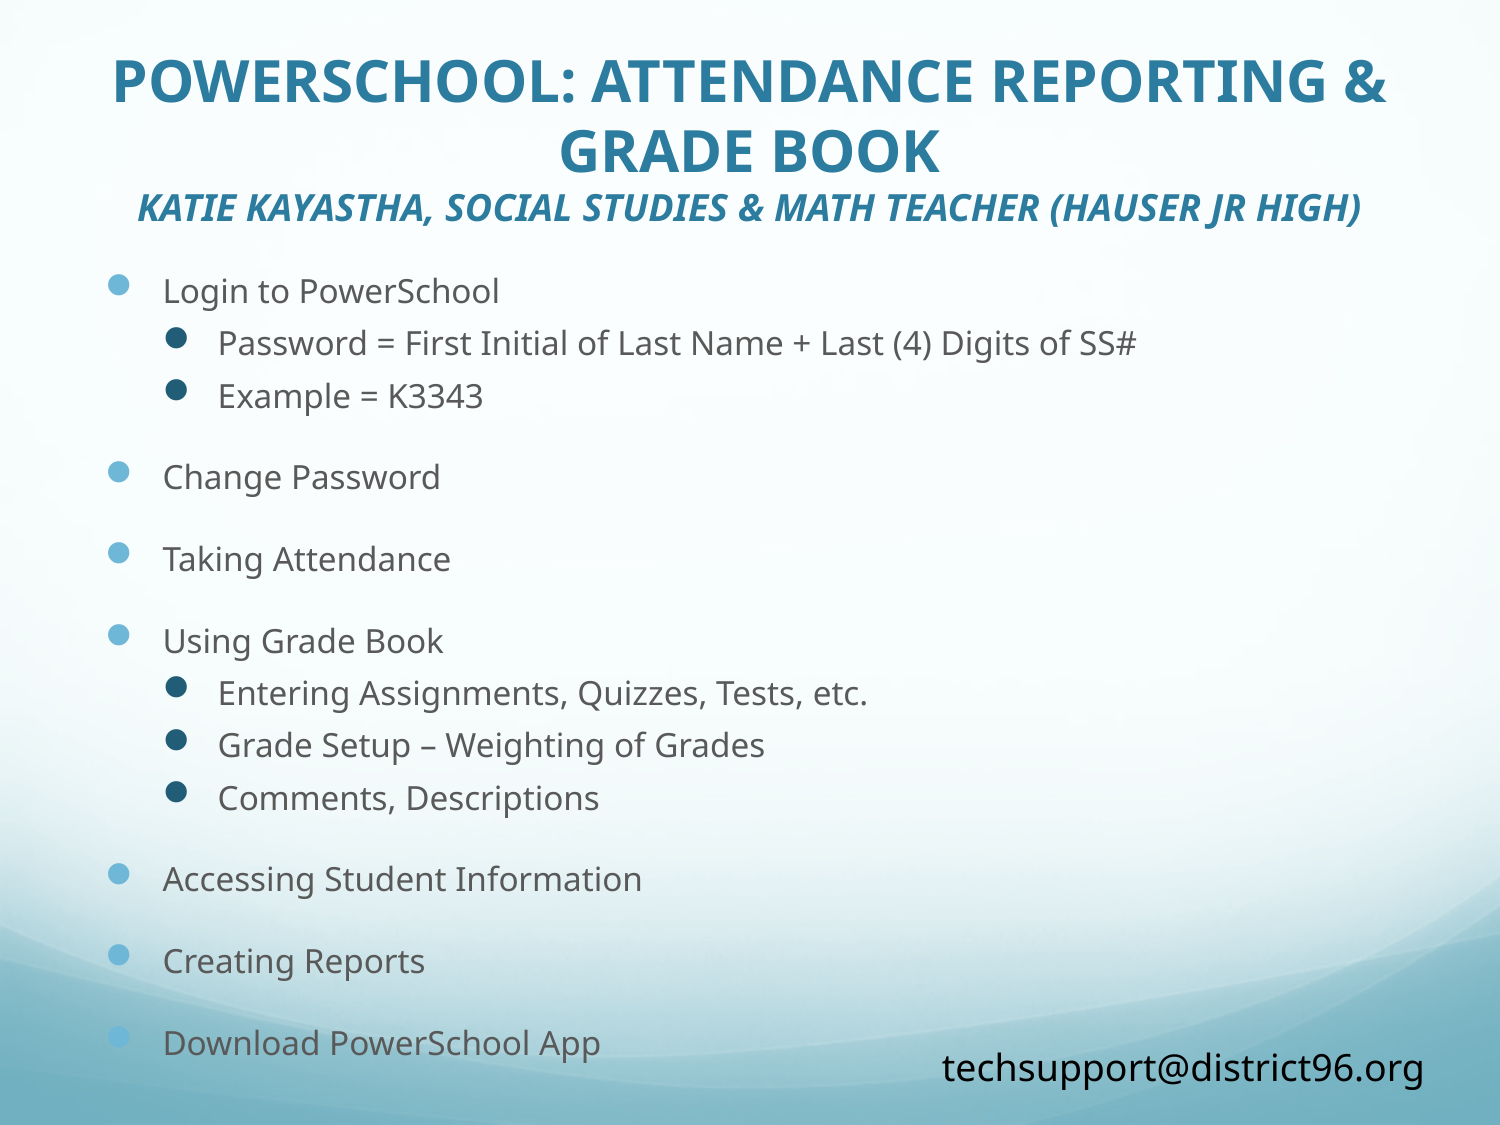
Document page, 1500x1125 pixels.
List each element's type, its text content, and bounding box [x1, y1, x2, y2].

list Login to PowerSchool Password = First Initial of Last Name + Last (4) Digits of SS# Example = K3343 Change Password Taking Attendance Using Grade Book Entering Assignments, Quizzes, Tests, etc. Grade Setup – Weighting of Grades Comments, Descriptions Accessing Student Information Creating Reports Download PowerSchool App [90, 262, 1410, 1094]
title PowerSchool: Attendance Reporting & Grade Book Katie Kayastha, Social Studies & Math Teacher (Hauser Jr High) [90, 17, 1410, 237]
text_box techsupport@district96.org [927, 1036, 1452, 1097]
